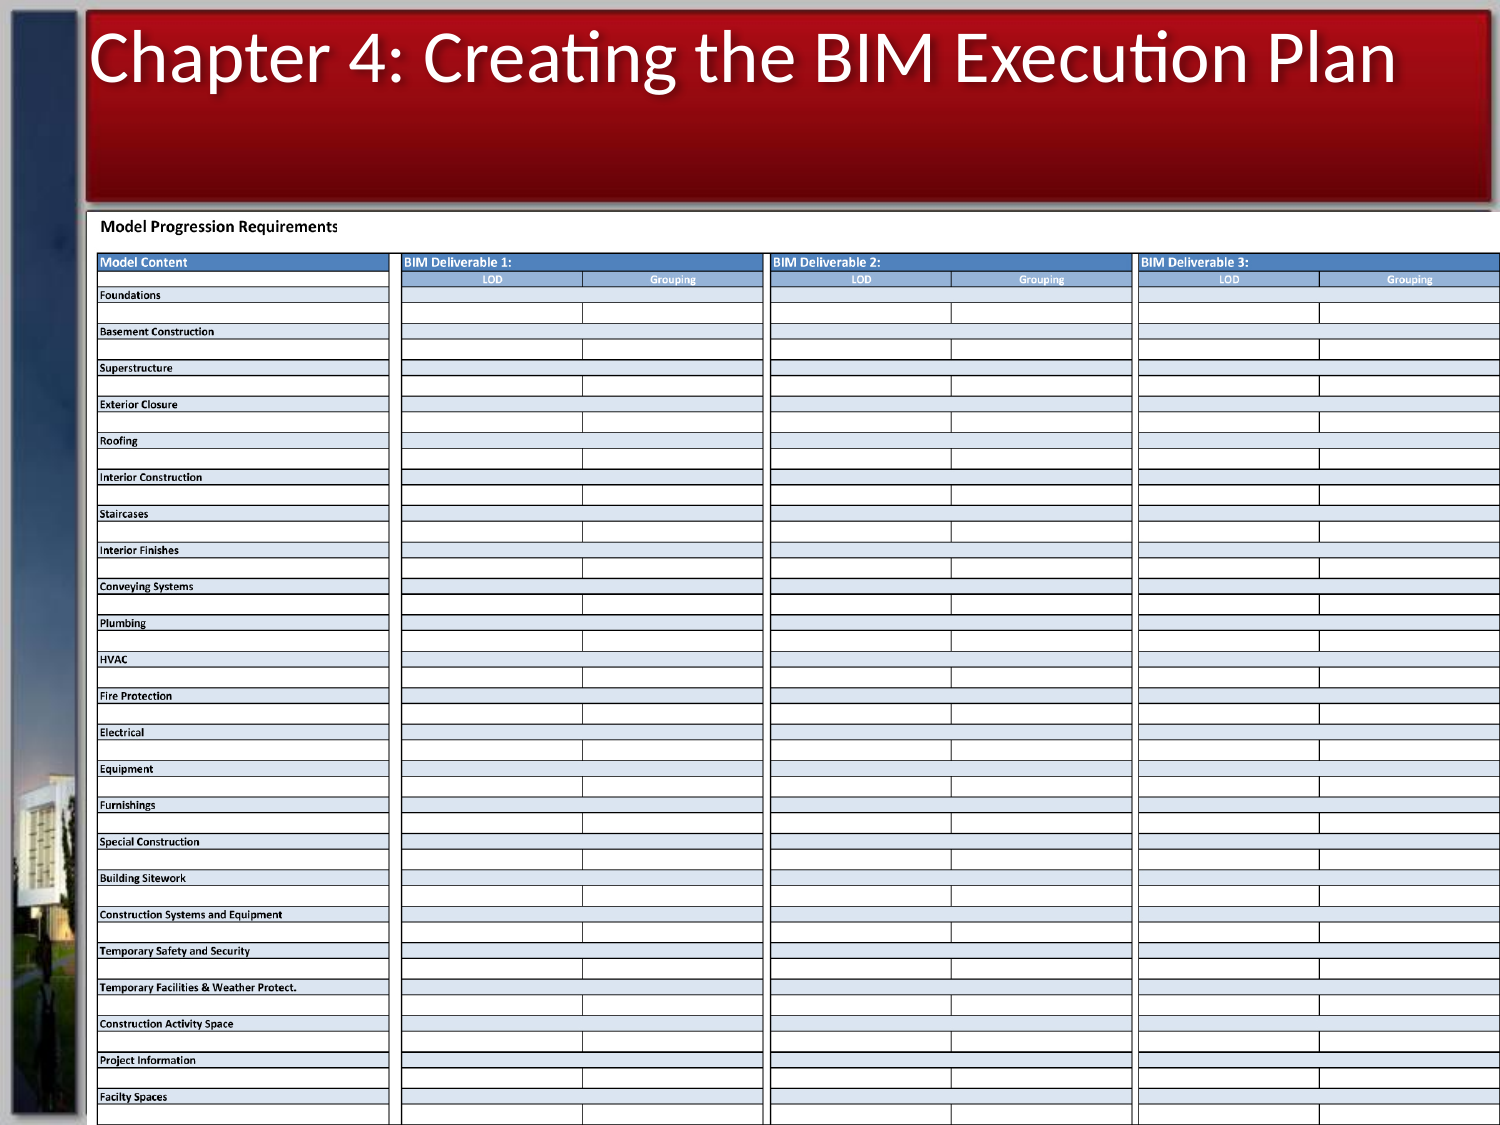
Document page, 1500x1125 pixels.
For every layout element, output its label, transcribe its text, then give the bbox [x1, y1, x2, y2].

picture [0, 0, 1500, 1125]
text_box Chapter 4: Creating the BIM Execution Plan [75, 0, 1463, 105]
